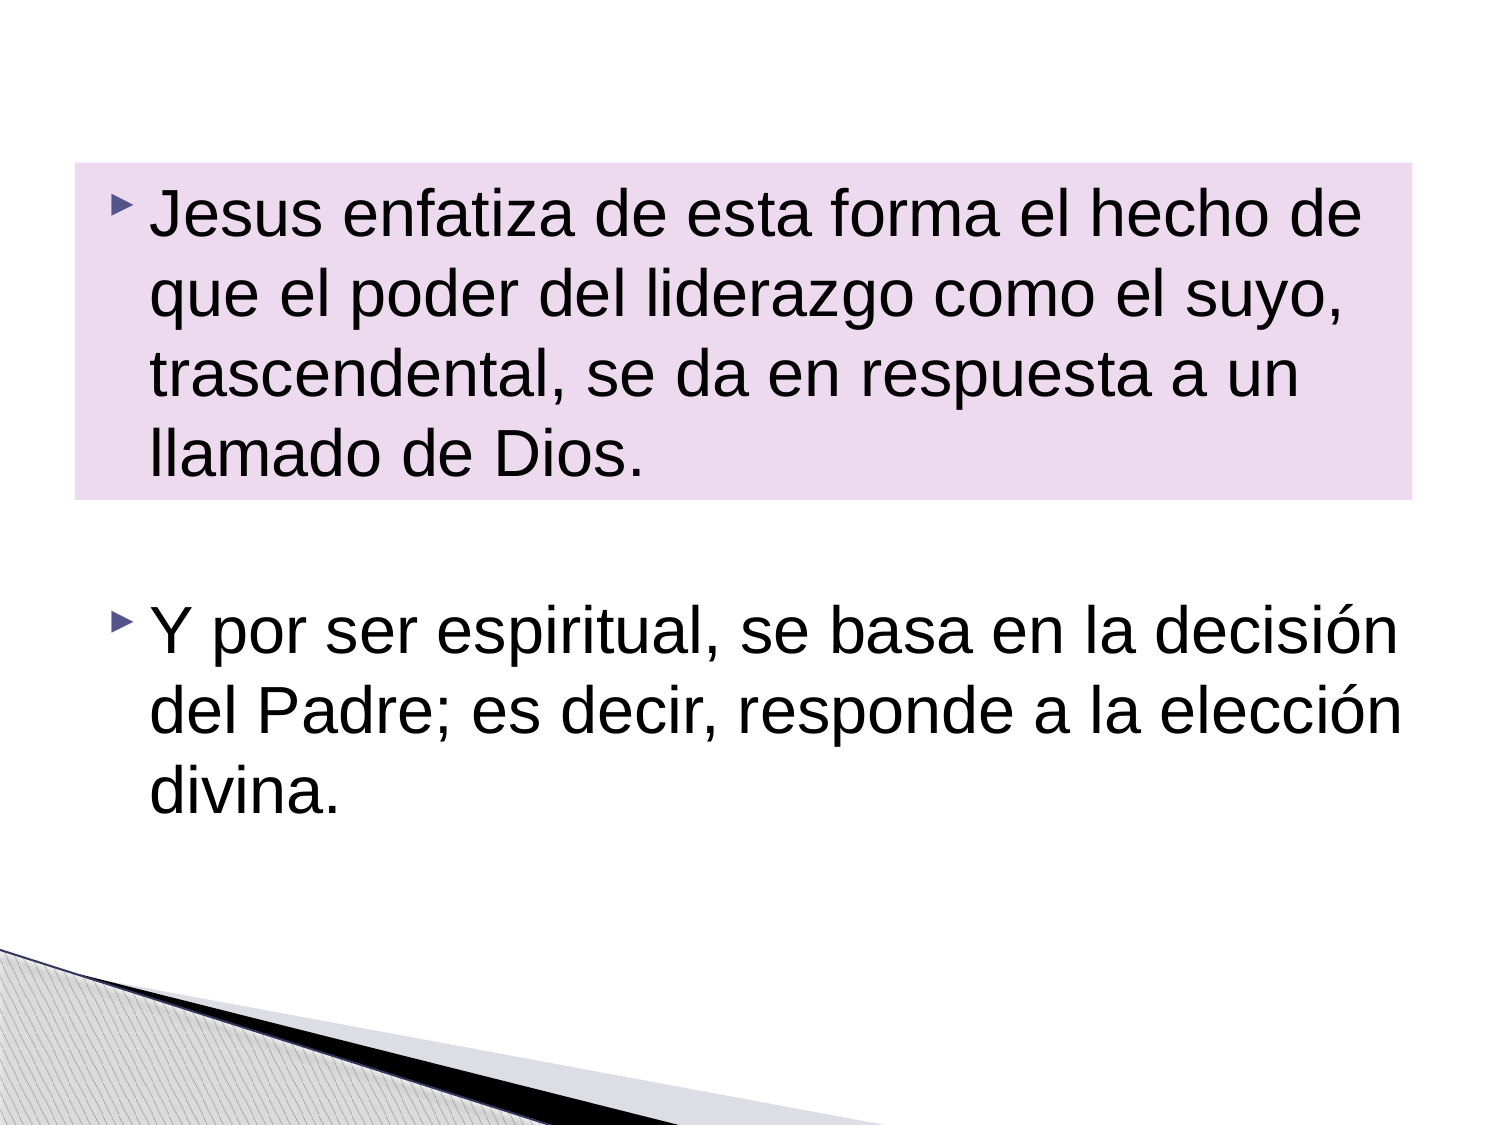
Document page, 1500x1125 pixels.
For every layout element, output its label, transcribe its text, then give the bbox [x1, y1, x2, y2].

text_box [70, 158, 1417, 504]
list Jesus enfatiza de esta forma el hecho de que el poder del liderazgo como el suyo, trascendental, se da en respuesta a un llamado de Dios. Y por ser espiritual, se basa en la decisión del Padre; es decir, responde a la elección divina. [75, 162, 1425, 905]
